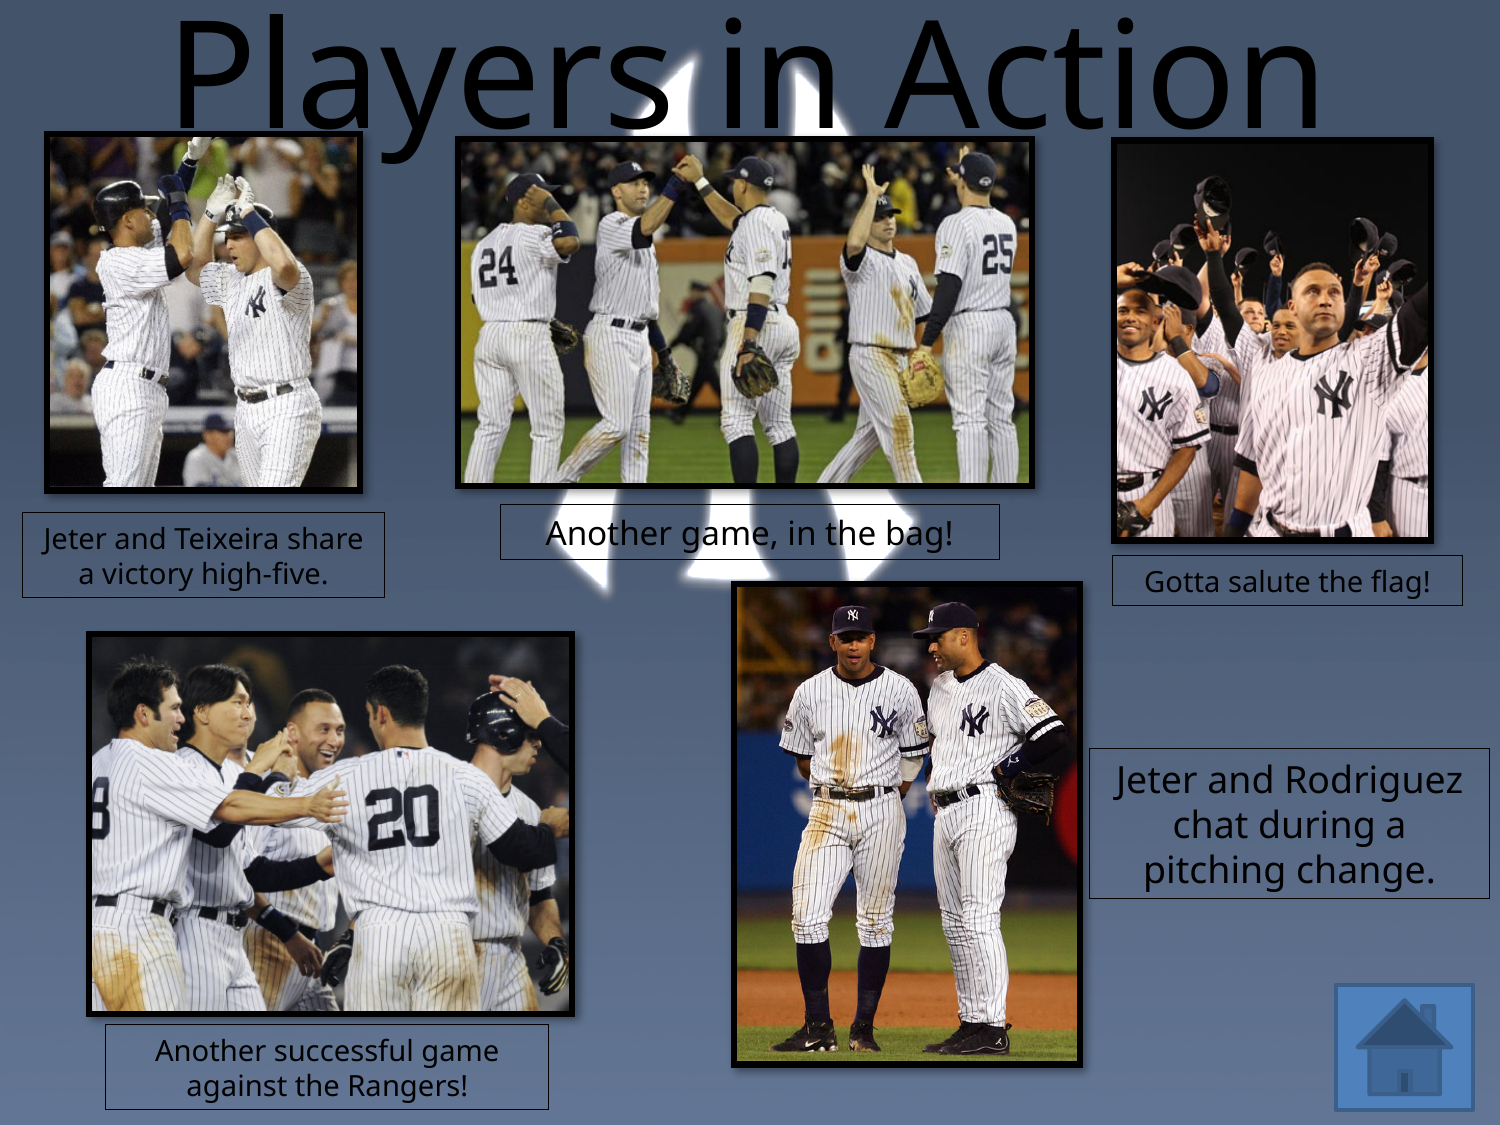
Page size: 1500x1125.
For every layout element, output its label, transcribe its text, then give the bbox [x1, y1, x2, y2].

title Players in Action [72, 0, 1423, 163]
text_box Another game, in the bag! [500, 504, 1000, 560]
text_box [1334, 983, 1475, 1112]
text_box Another successful game against the Rangers! [105, 1024, 549, 1110]
picture [460, 141, 1030, 483]
picture [0, 0, 1500, 1125]
text_box Jeter and Rodriguez chat during a pitching change. [1089, 748, 1490, 899]
text_box Gotta salute the flag! [1112, 555, 1463, 606]
text_box Jeter and Teixeira share a victory high-five. [22, 512, 385, 598]
picture [49, 137, 358, 488]
picture [1116, 143, 1428, 538]
